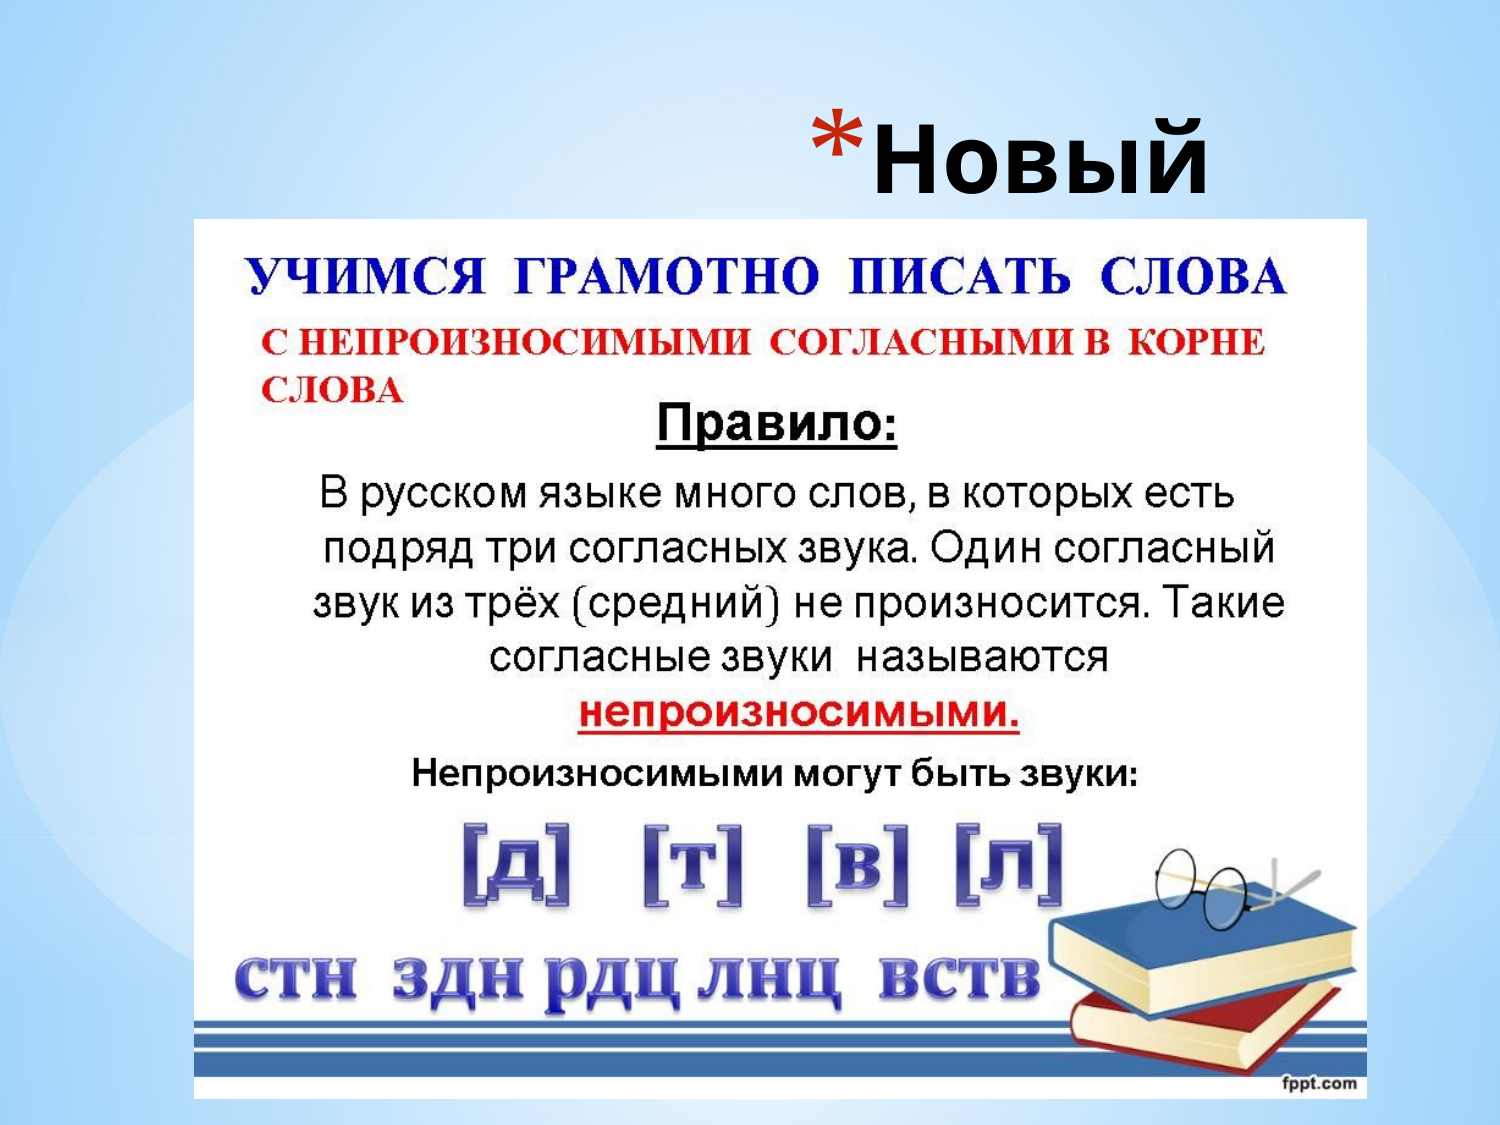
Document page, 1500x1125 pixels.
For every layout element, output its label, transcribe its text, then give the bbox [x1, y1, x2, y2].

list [194, 219, 1367, 1099]
title Новый материал [324, 90, 1228, 217]
